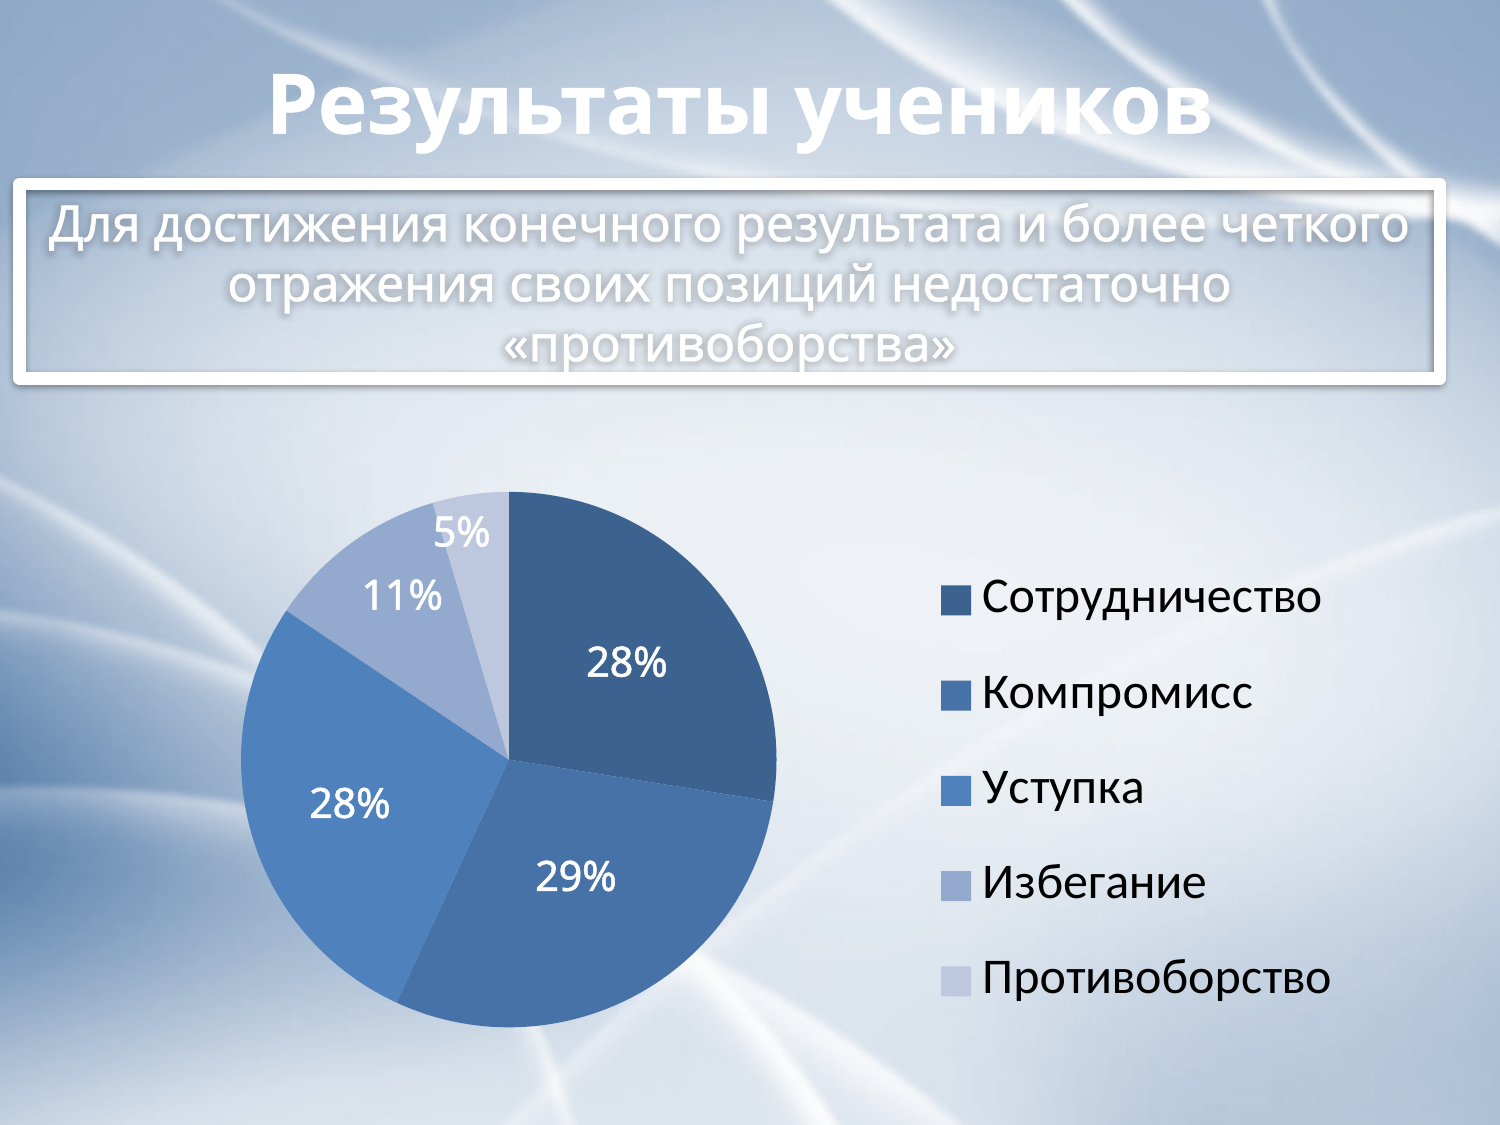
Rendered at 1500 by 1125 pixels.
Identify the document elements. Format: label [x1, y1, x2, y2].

picture [0, 0, 1500, 1125]
chart [111, 420, 1406, 1088]
